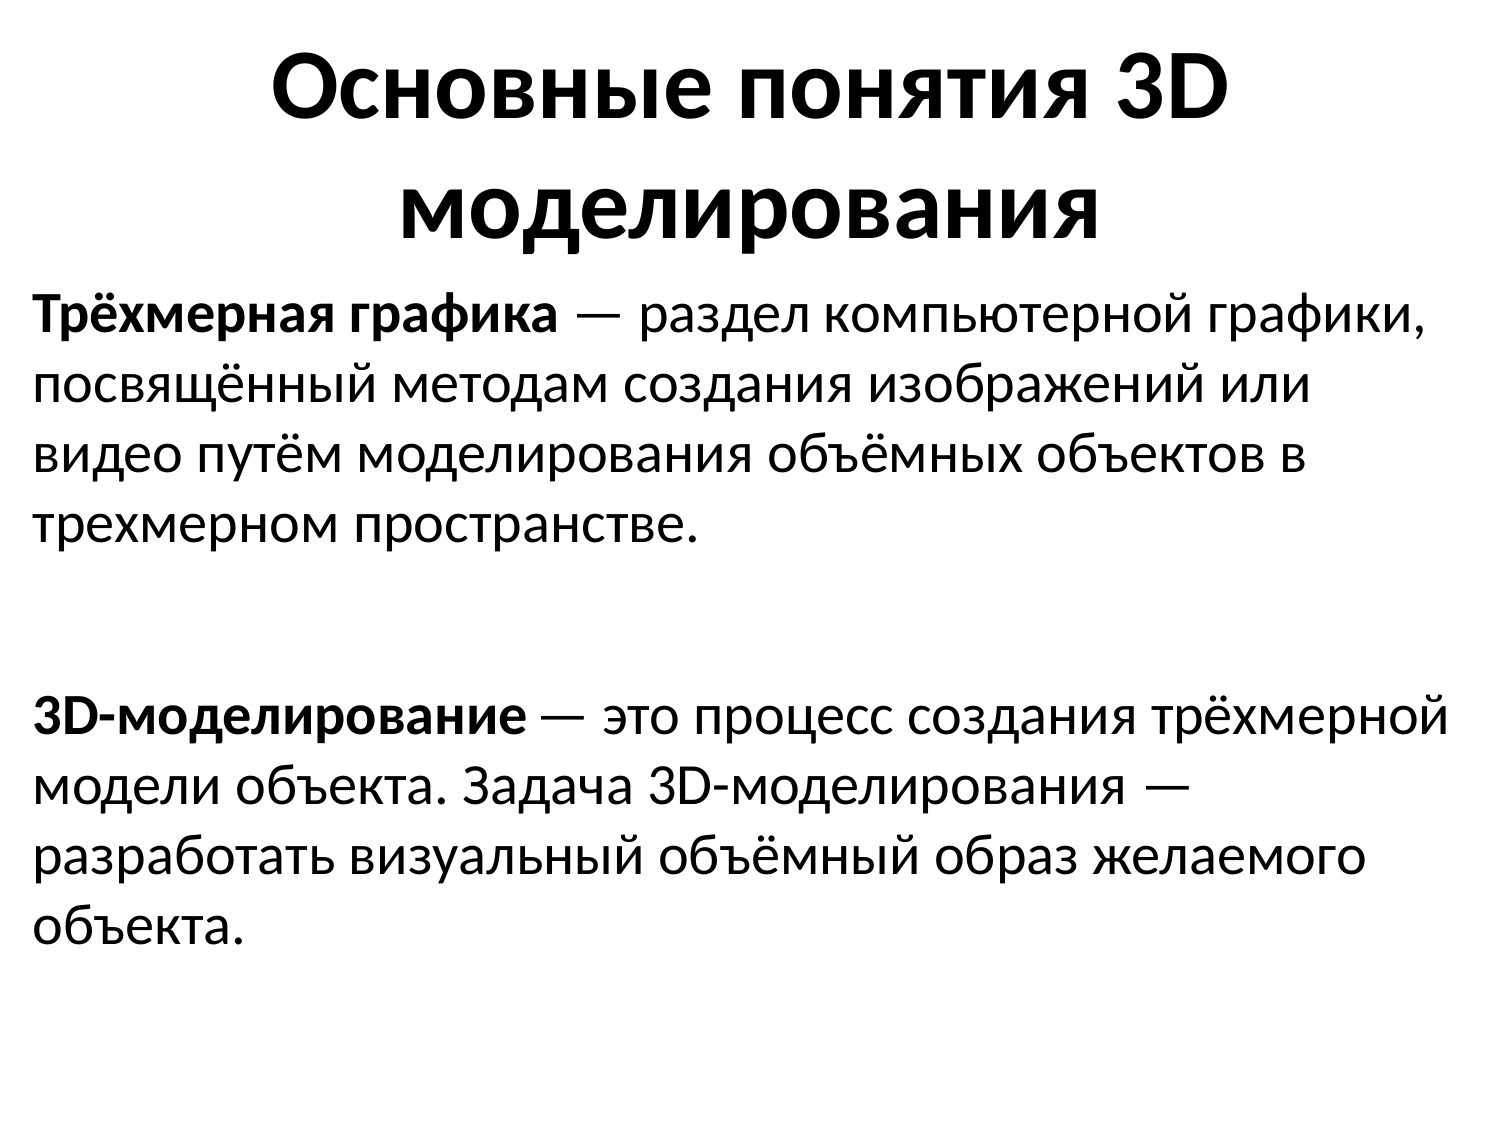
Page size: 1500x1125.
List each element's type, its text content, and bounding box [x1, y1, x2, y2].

text_box Трёхмерная графика — раздел компьютерной графики, посвящённый методам создания изображений или видео путём моделирования объёмных объектов в трехмерном пространстве. [17, 267, 1483, 562]
text_box 3D-моделирование — это процесс создания трёхмерной модели объекта. Задача 3D-моделирования — разработать визуальный объёмный образ желаемого объекта. [17, 668, 1479, 964]
title Основные понятия 3D моделирования [75, 45, 1425, 233]
